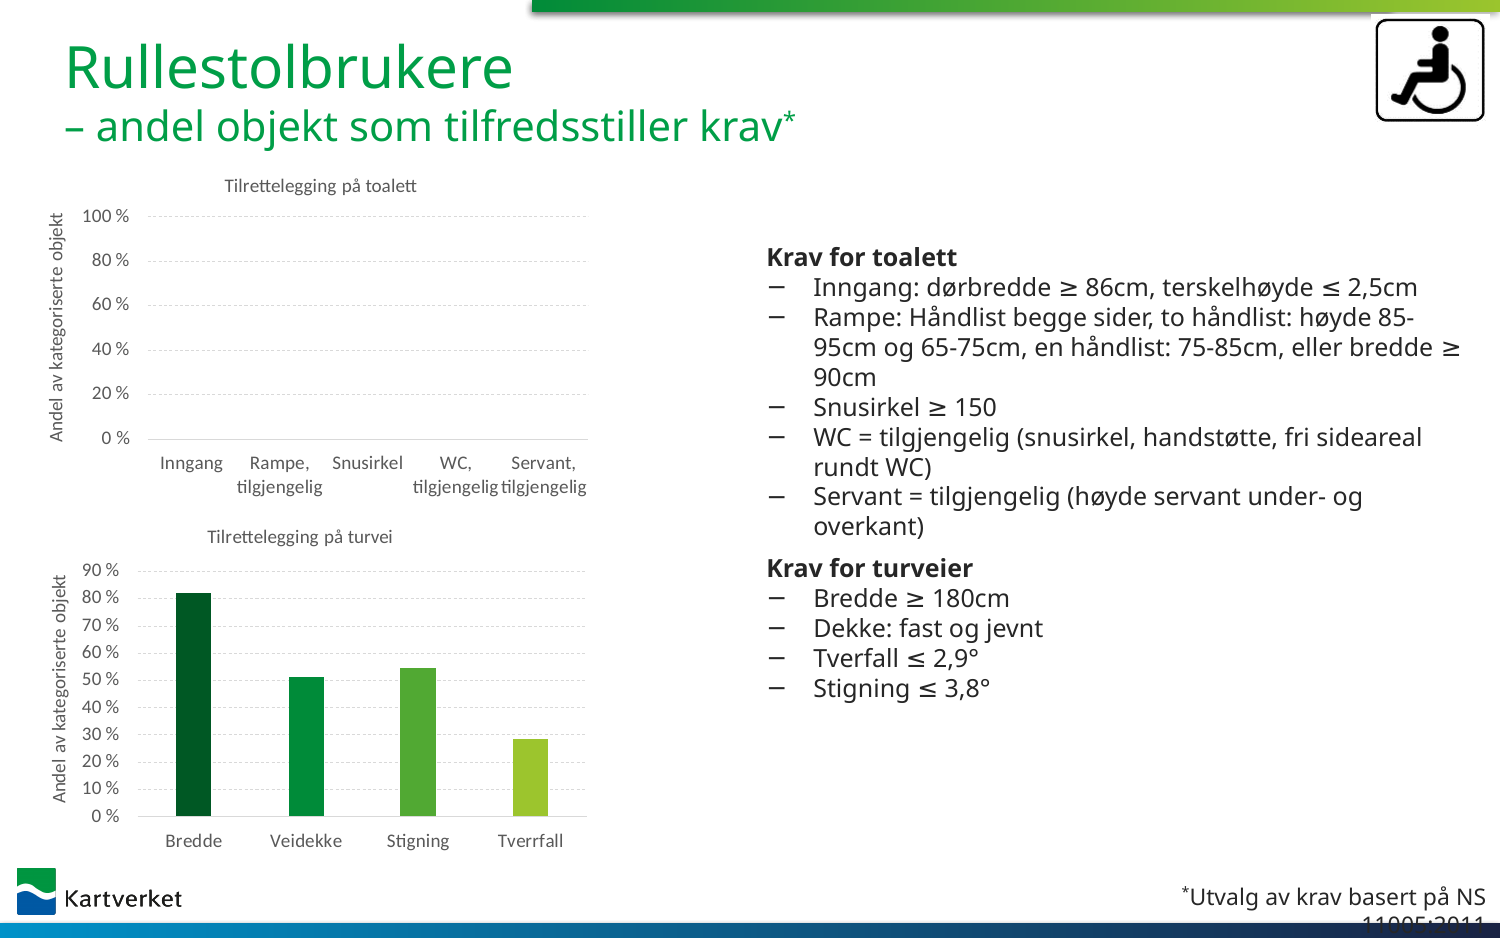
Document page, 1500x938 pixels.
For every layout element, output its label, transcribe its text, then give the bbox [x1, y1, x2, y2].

text_box Krav for toalett Inngang: dørbredde ≥ 86cm, terskelhøyde ≤ 2,5cm Rampe: Håndlist begge sider, to håndlist: høyde 85-95cm og 65-75cm, en håndlist: 75-85cm, eller bredde ≥ 90cm Snusirkel ≥ 150 WC = tilgjengelig (snusirkel, handstøtte, fri sideareal rundt WC) Servant = tilgjengelig (høyde servant under- og overkant) [751, 234, 1483, 545]
text_box *Utvalg av krav basert på NS 11005:2011 [1068, 873, 1500, 938]
picture [41, 166, 599, 505]
picture [41, 520, 598, 859]
text_box Krav for turveier Bredde ≥ 180cm Dekke: fast og jevnt Tverfall ≤ 2,9° Stigning ≤ 3,8° [751, 545, 1483, 710]
picture [1371, 13, 1491, 127]
text_box Rullestolbrukere – andel objekt som tilfredsstiller krav* [49, 14, 1431, 158]
